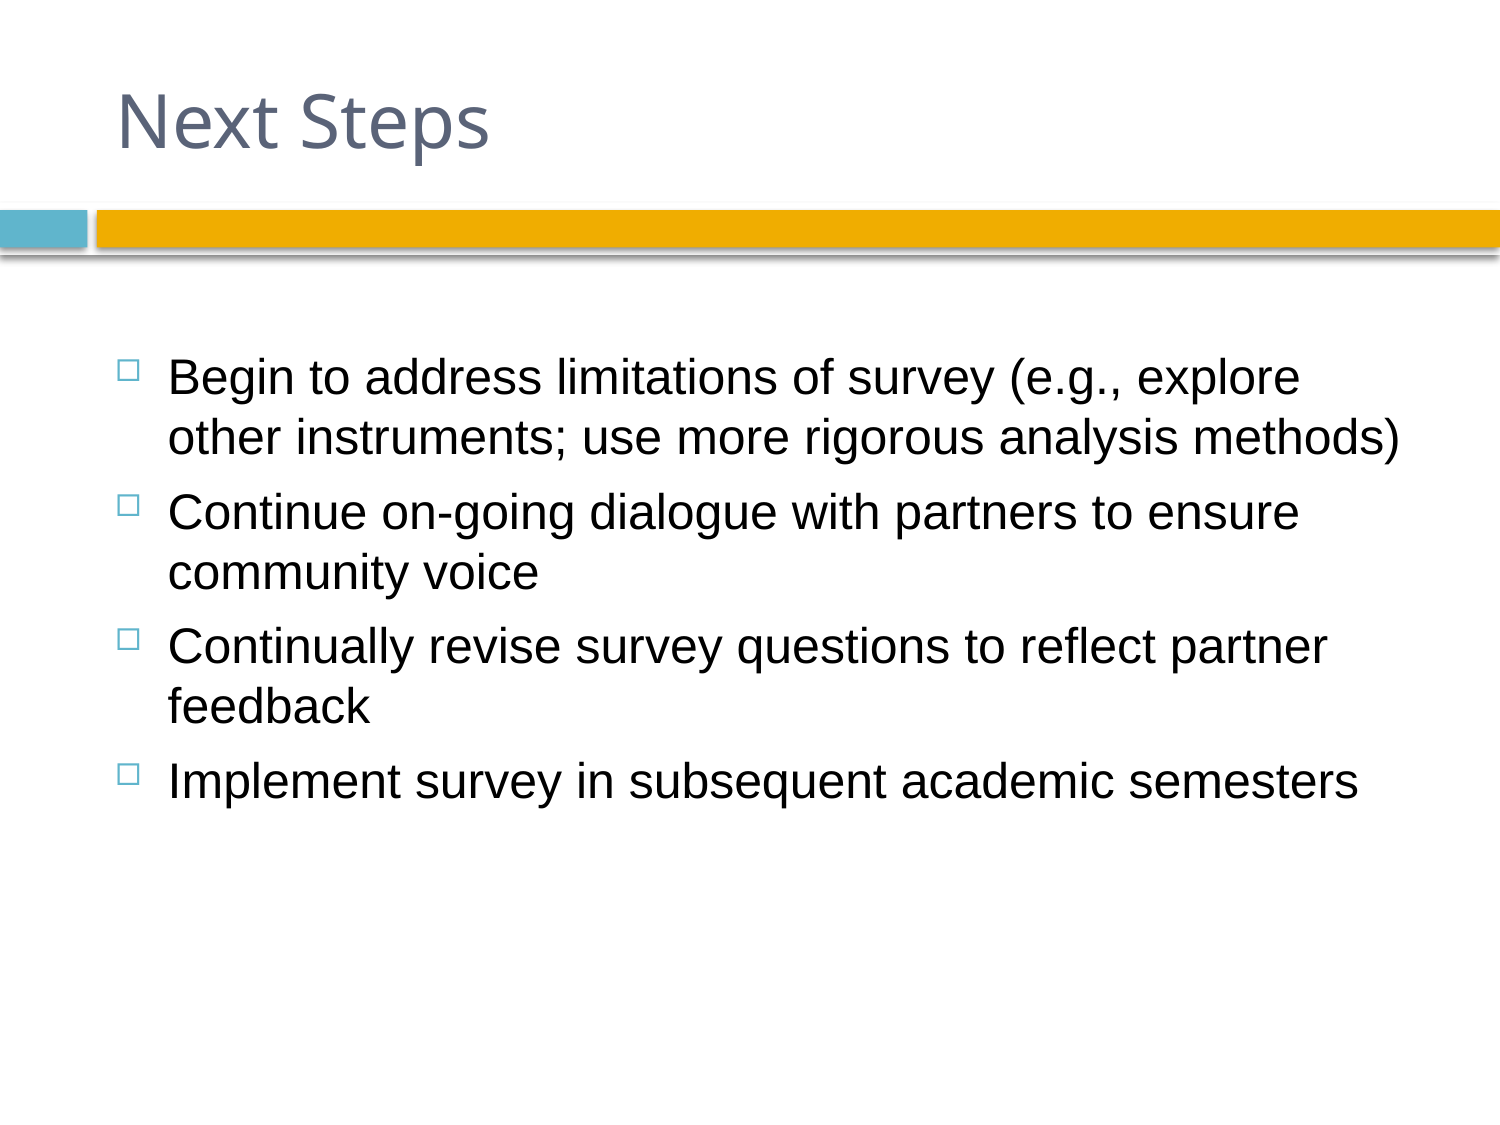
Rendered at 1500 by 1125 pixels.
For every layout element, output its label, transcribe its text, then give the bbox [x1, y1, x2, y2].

title Next Steps [100, 37, 1438, 200]
list Begin to address limitations of survey (e.g., explore other instruments; use more rigorous analysis methods) Continue on-going dialogue with partners to ensure community voice Continually revise survey questions to reflect partner feedback Implement survey in subsequent academic semesters [100, 262, 1438, 1000]
